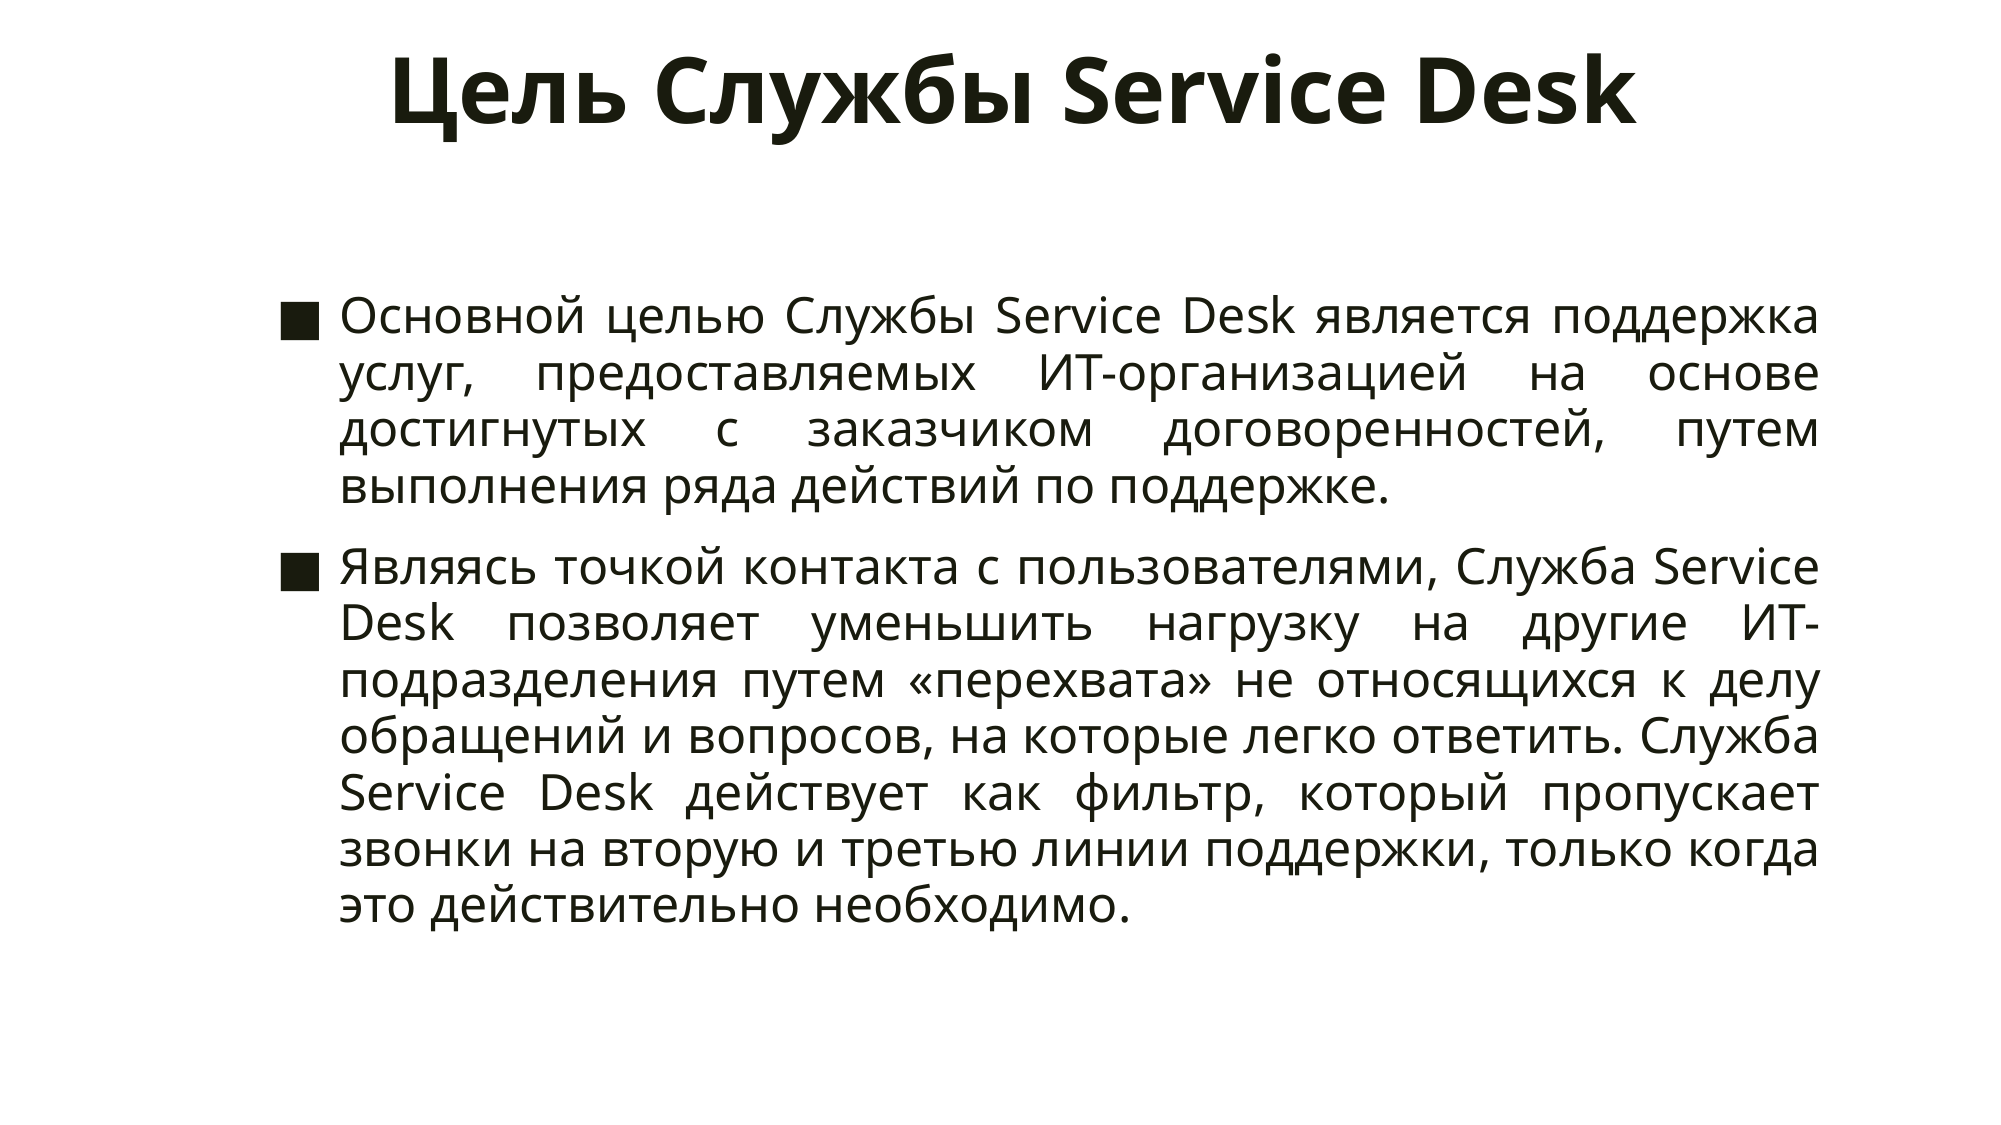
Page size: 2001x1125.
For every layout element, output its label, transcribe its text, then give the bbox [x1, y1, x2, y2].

title Цель Службы Service Desk [225, 37, 1800, 282]
list Основной целью Службы Service Desk является поддержка услуг, предоставляемых ИТ-организацией на основе достигнутых с заказчиком договоренностей, путем выполнения ряда действий по поддержке. Являясь точкой контакта с пользователями, Служба Service Desk позволяет уменьшить нагрузку на другие ИТ-подразделения путем «перехвата» не относящихся к делу обращений и вопросов, на которые легко ответить. Служба Service Desk действует как фильтр, который пропускает звонки на вторую и третью линии поддержки, только когда это действительно необходимо. [261, 281, 1837, 1024]
